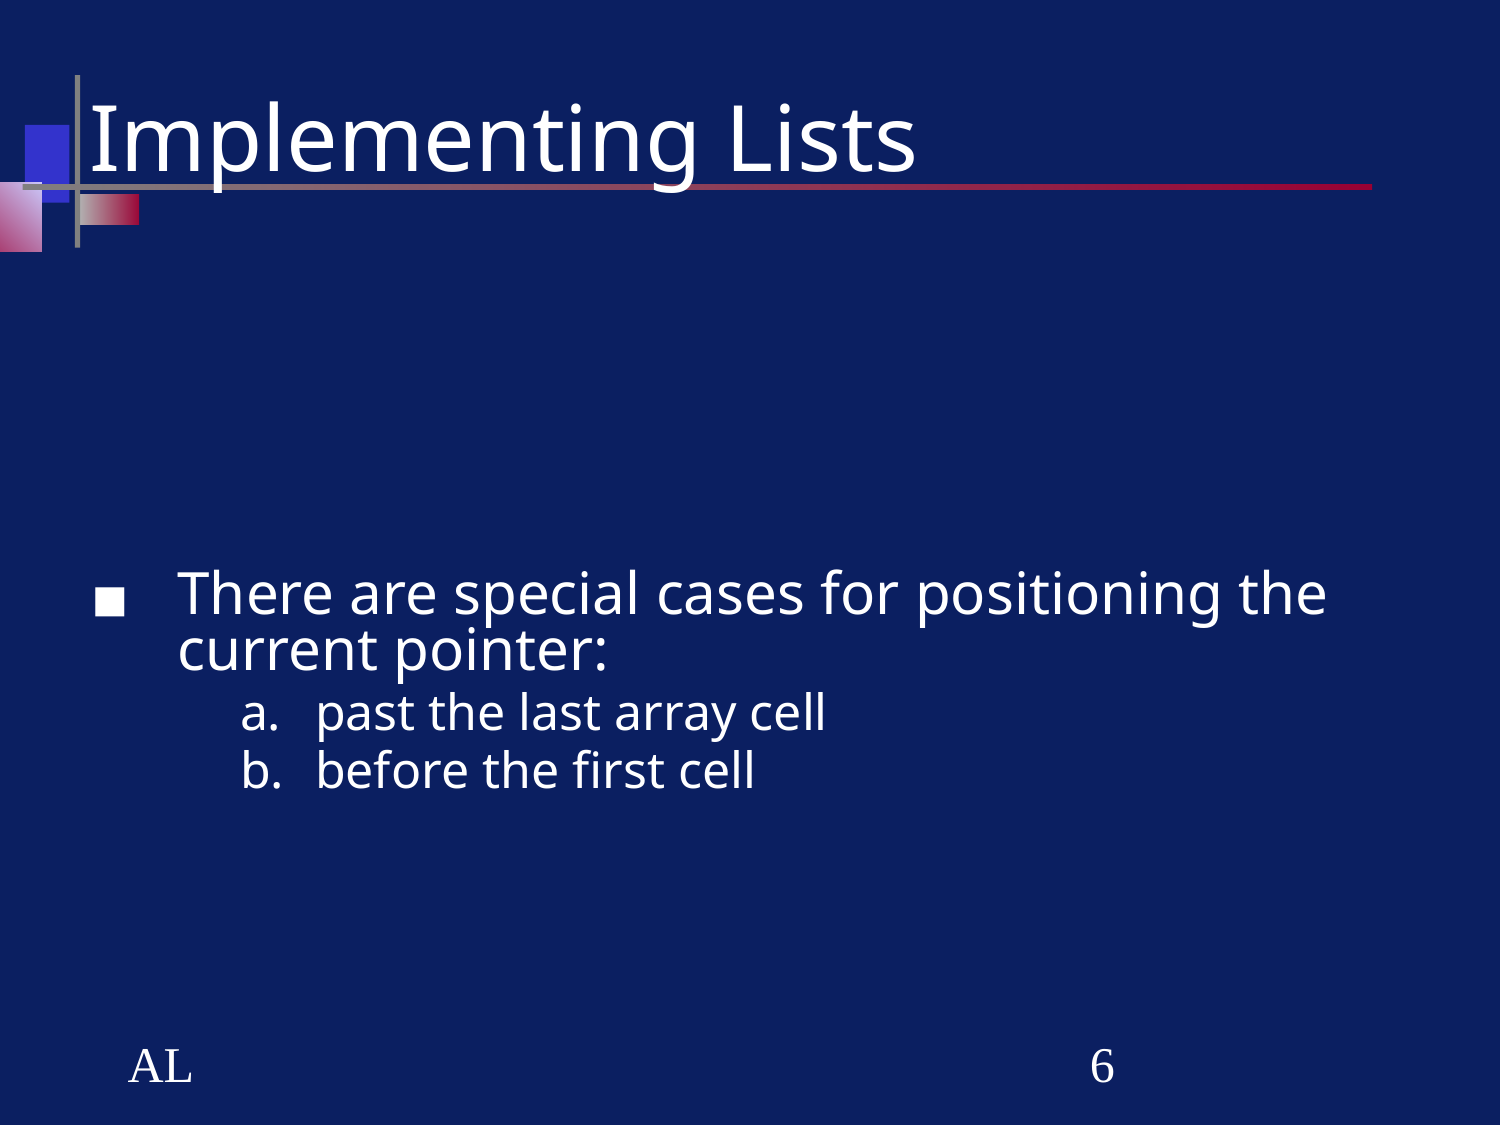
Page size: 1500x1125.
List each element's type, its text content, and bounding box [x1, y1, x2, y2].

slide_number AL [112, 1025, 425, 1100]
slide_number ‹#› [1074, 1025, 1388, 1100]
text_box There are special cases for positioning the current pointer: past the last array cell before the first cell [75, 562, 1425, 1013]
title Implementing Lists [74, 59, 1425, 210]
